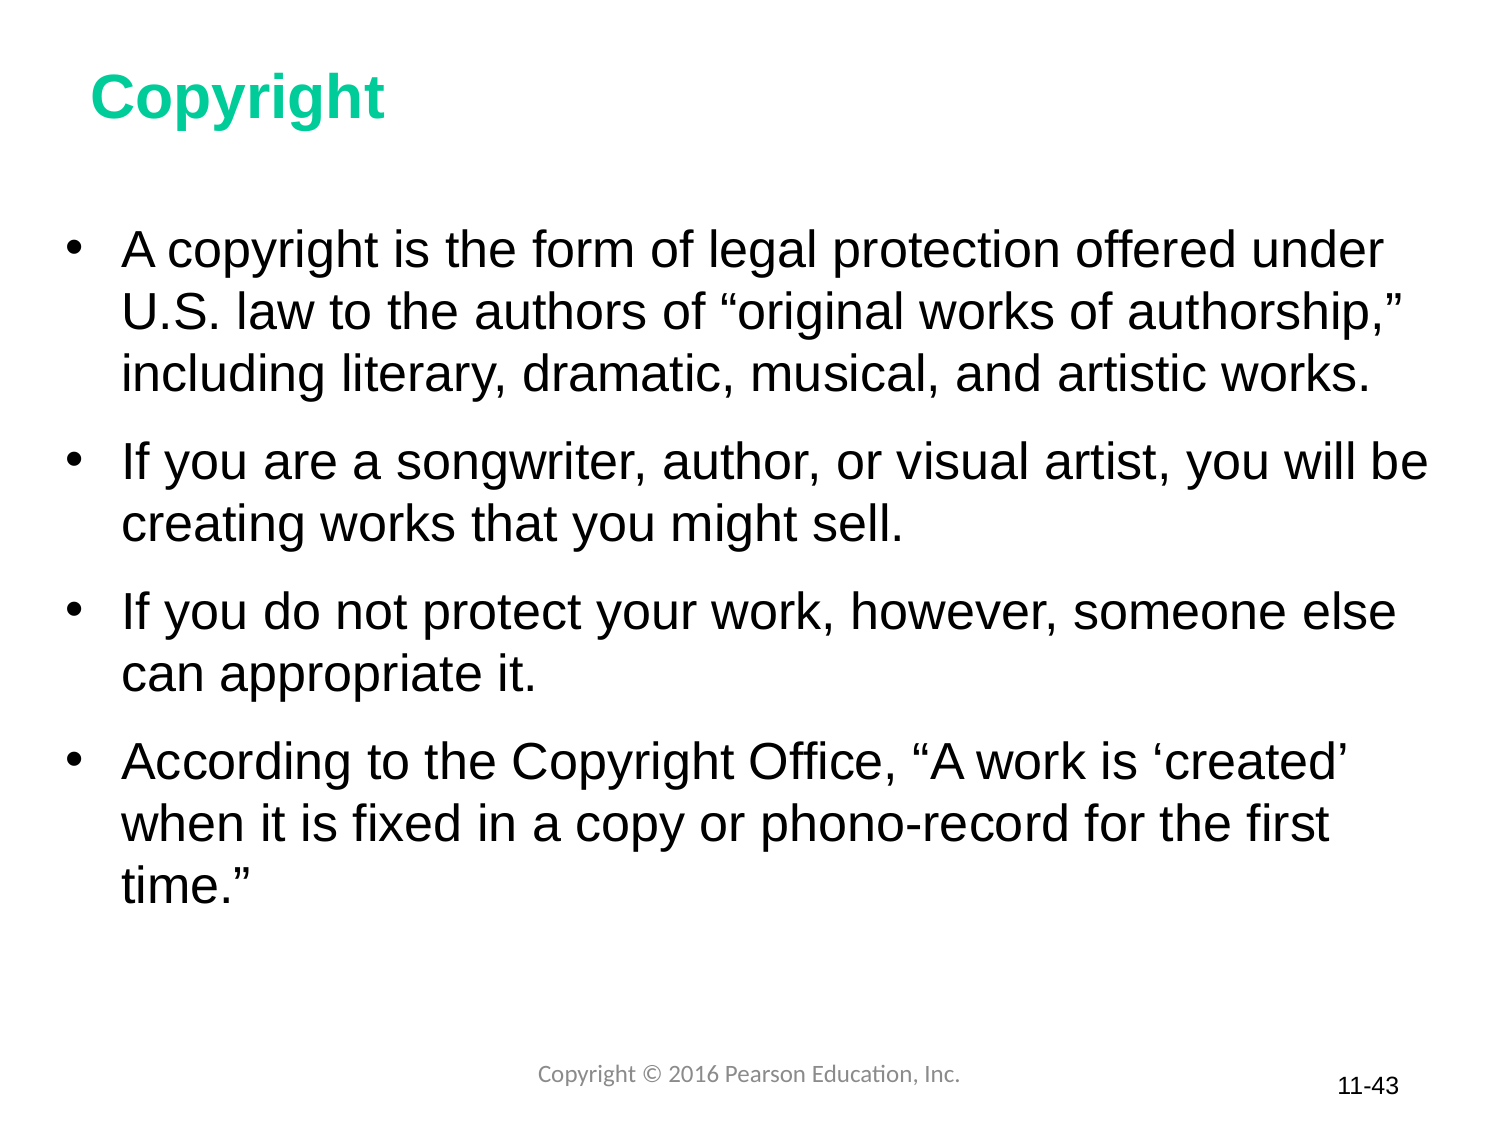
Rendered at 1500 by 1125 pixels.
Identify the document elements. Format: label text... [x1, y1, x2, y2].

list A copyright is the form of legal protection offered under U.S. law to the authors of “original works of authorship,” including literary, dramatic, musical, and artistic works. If you are a songwriter, author, or visual artist, you will be creating works that you might sell. If you do not protect your work, however, someone else can appropriate it. According to the Copyright Office, “A work is ‘created’ when it is fixed in a copy or phono-record for the first time.” [50, 207, 1475, 1050]
footer Copyright © 2016 Pearson Education, Inc. [512, 1042, 988, 1103]
title Copyright [75, 0, 1425, 188]
